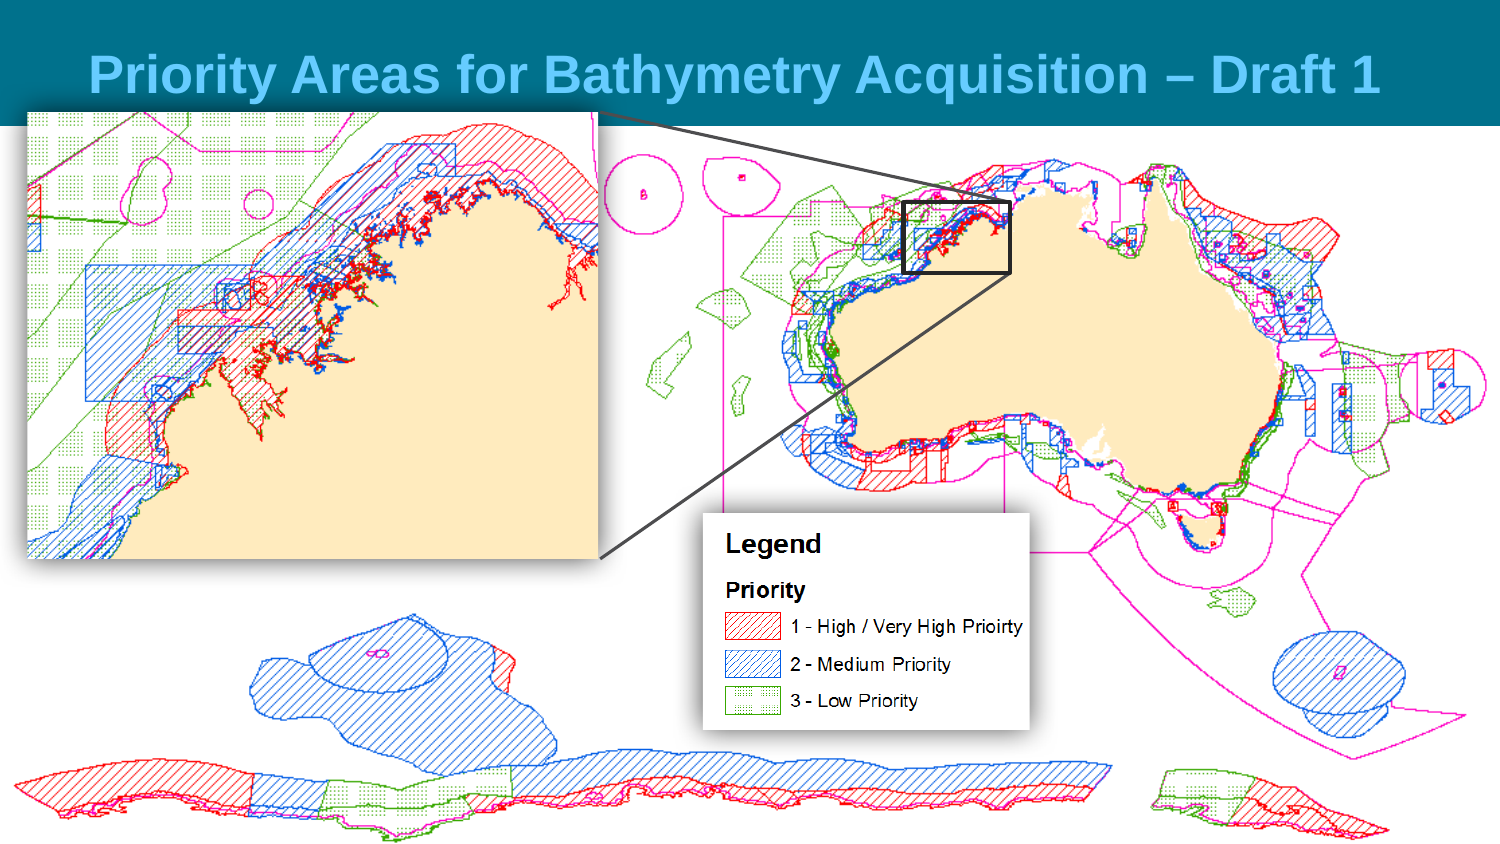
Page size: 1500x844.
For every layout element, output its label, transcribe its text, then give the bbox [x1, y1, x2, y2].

picture [0, 113, 1500, 844]
text_box Priority Areas for Bathymetry Acquisition – Draft 1 [73, 32, 1424, 112]
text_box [599, 272, 1011, 560]
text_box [599, 111, 1011, 203]
